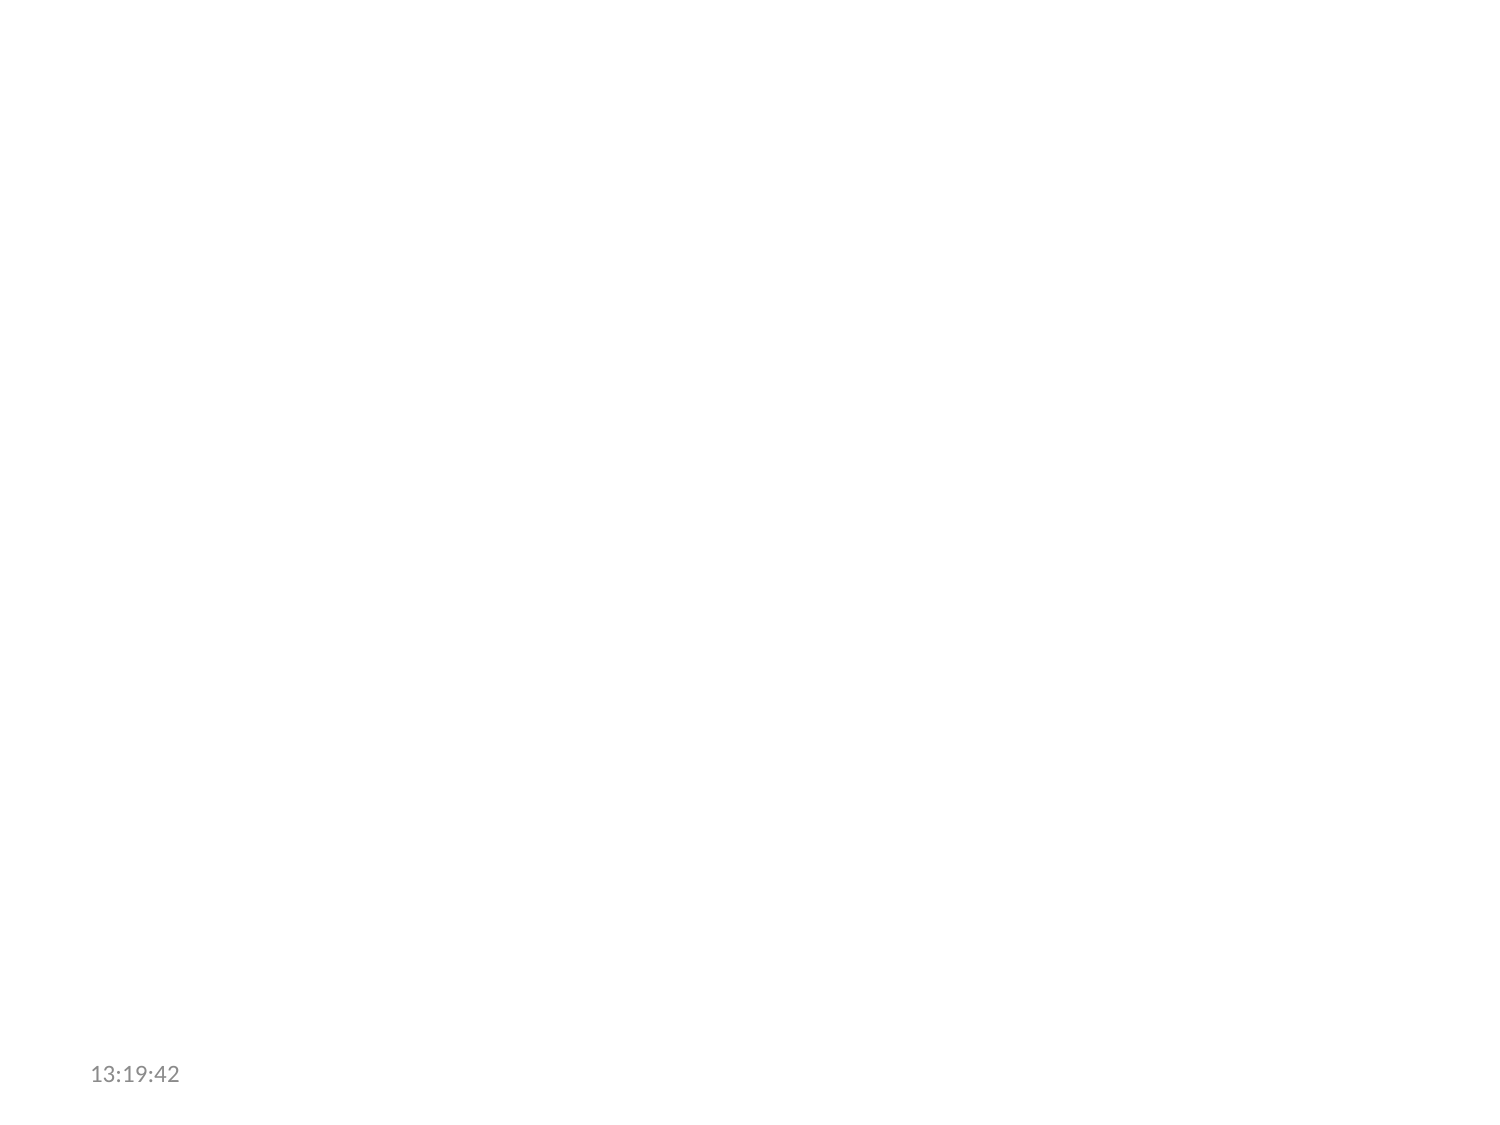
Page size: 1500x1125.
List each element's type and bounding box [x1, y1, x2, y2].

slide_number [75, 1042, 425, 1103]
